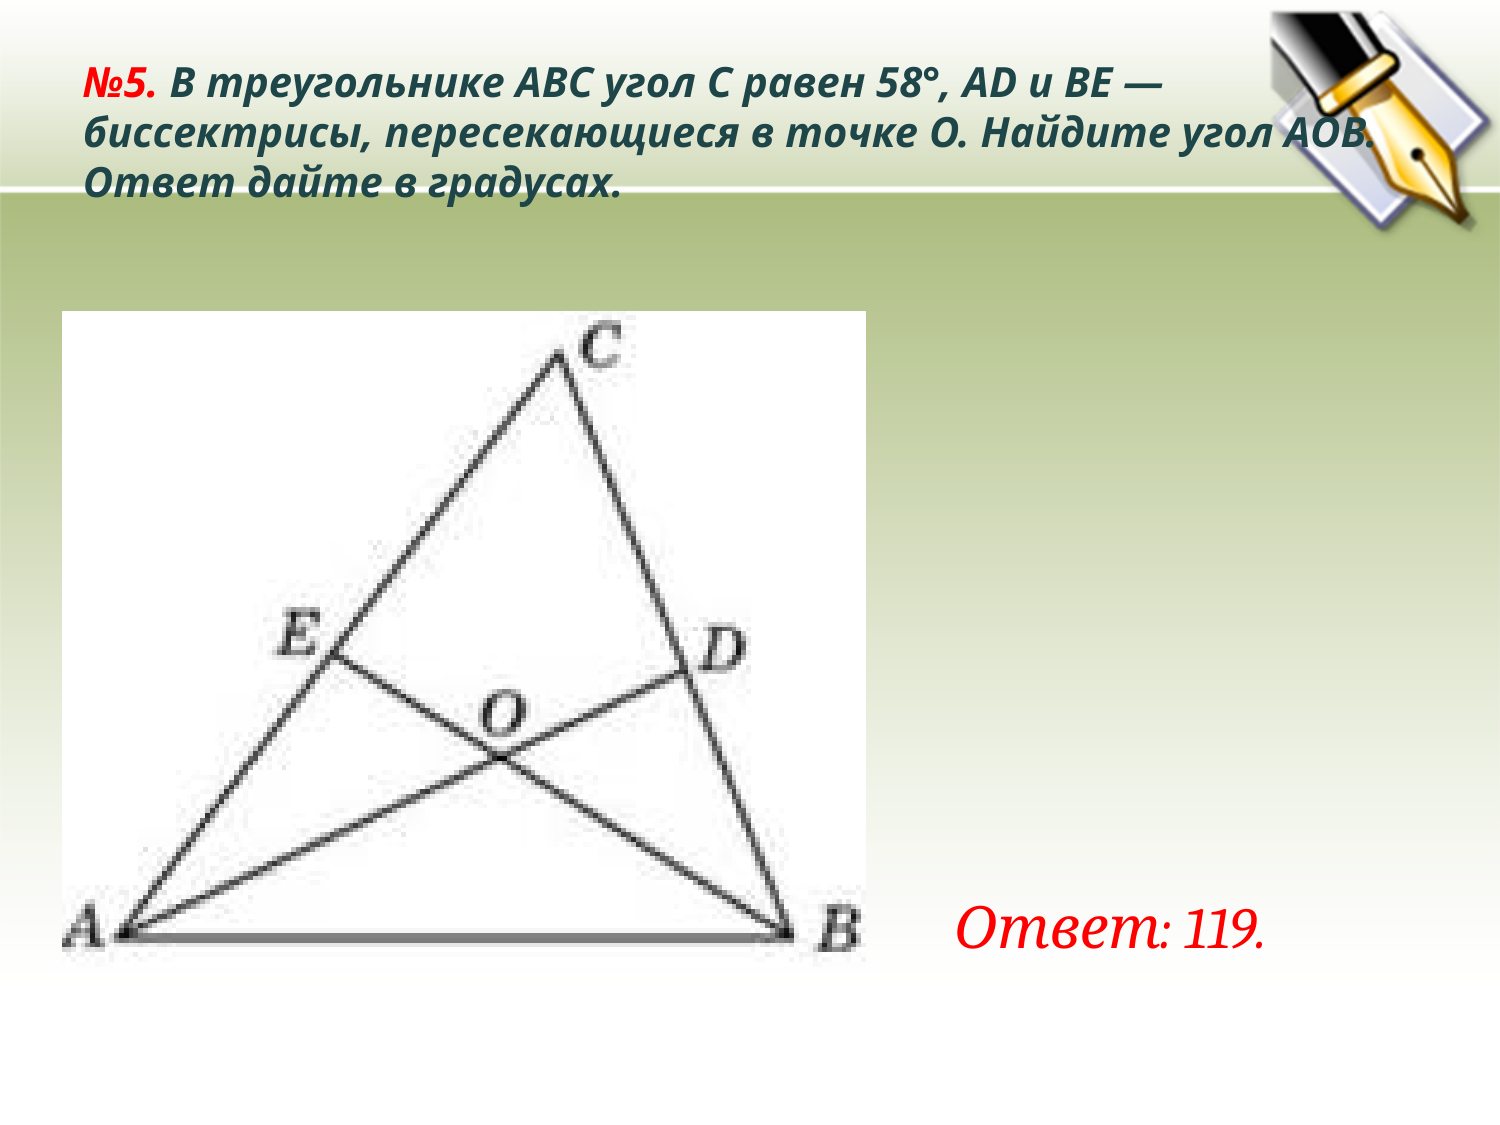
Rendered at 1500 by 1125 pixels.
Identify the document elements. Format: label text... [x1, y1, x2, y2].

picture [0, 0, 1500, 1125]
text_box Ответ: 119. [939, 877, 1348, 968]
text_box №5. В треугольнике ABC угол C равен 58°, AD и BE — биссектрисы, пересекающиеся в точке O. Найдите угол AOB. Ответ дайте в градусах. [68, 48, 1405, 213]
